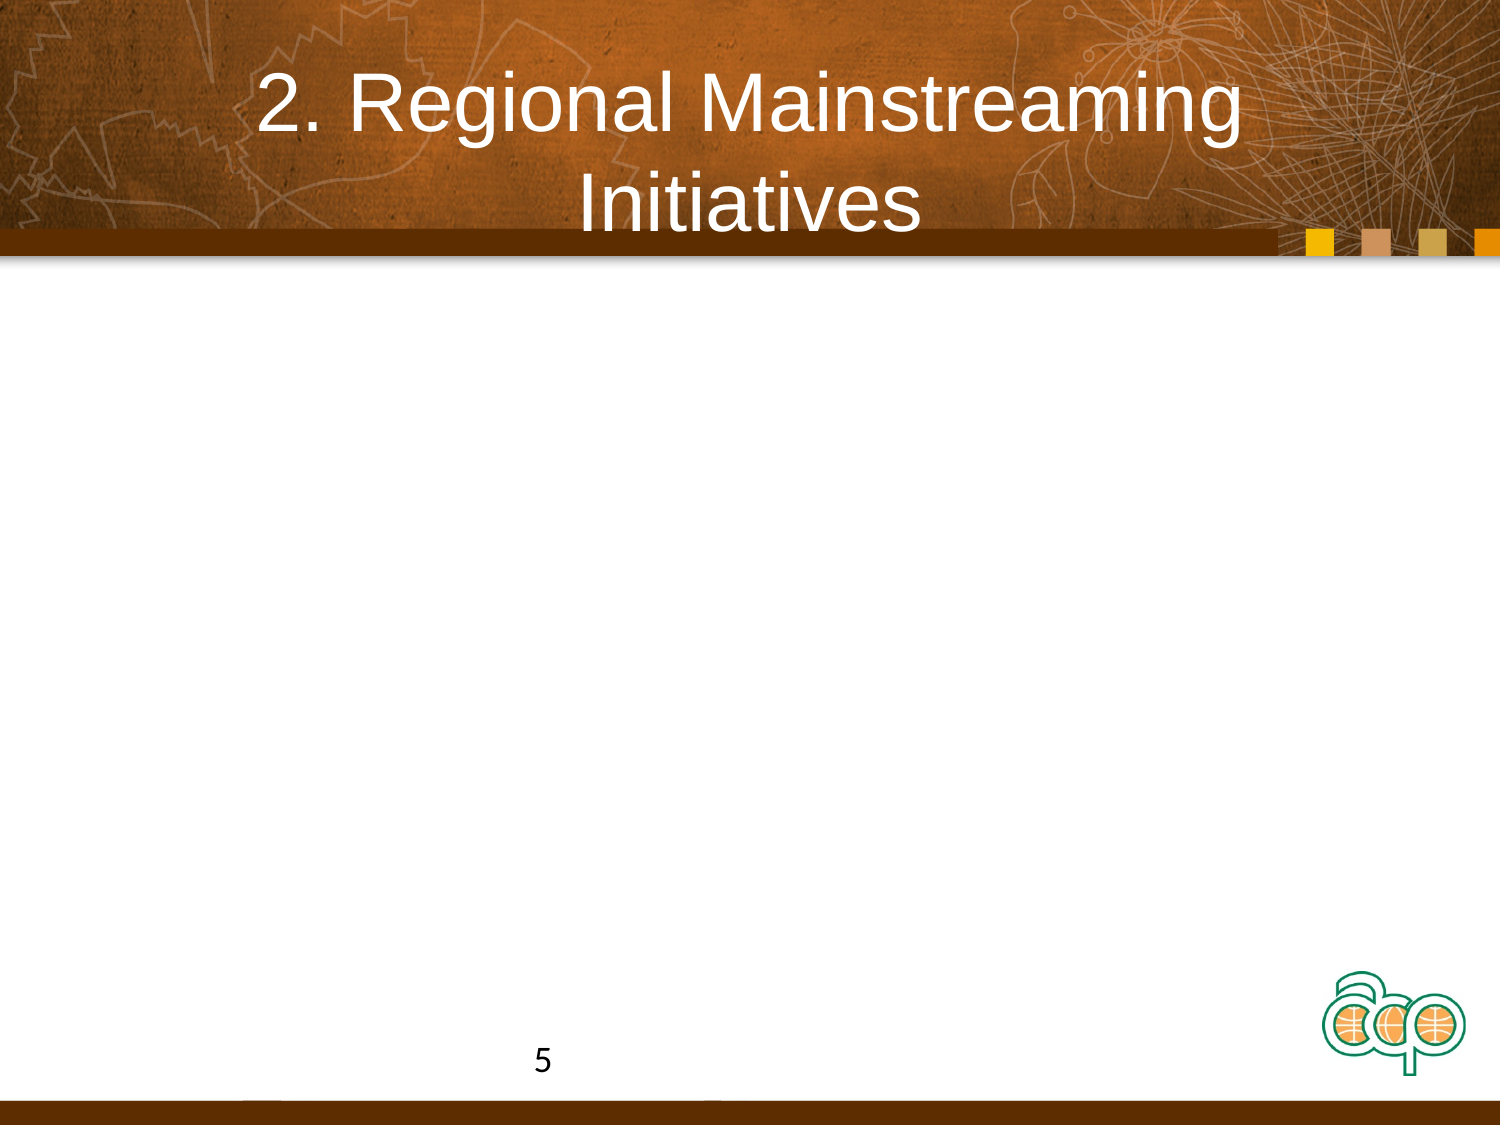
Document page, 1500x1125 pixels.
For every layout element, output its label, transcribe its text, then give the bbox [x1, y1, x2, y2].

picture [0, 0, 1500, 1125]
slide_number 5 [518, 1027, 869, 1071]
title 2. Regional Mainstreaming Initiatives [74, 62, 1426, 234]
